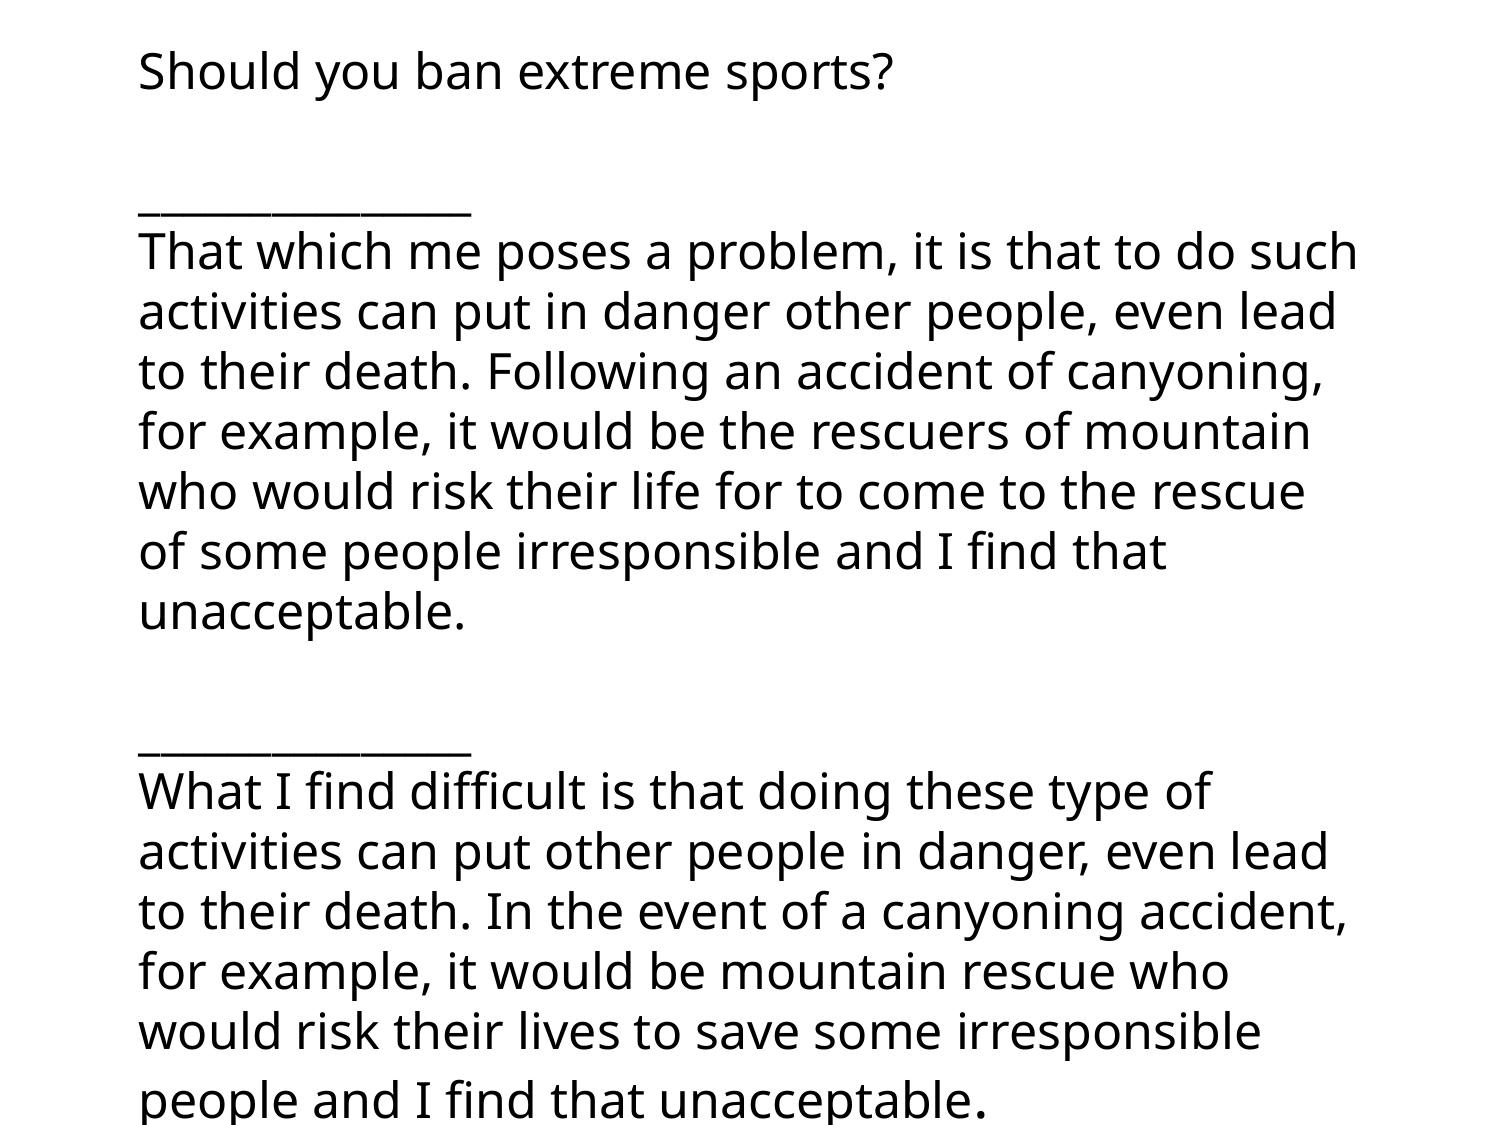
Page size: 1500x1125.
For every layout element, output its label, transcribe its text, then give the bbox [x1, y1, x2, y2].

text_box Should you ban extreme sports? _______________ That which me poses a problem, it is that to do such activities can put in danger other people, even lead to their death. Following an accident of canyoning, for example, it would be the rescuers of mountain who would risk their life for to come to the rescue of some people irresponsible and I find that unacceptable. _______________ What I find difficult is that doing these type of activities can put other people in danger, even lead to their death. In the event of a canyoning accident, for example, it would be mountain rescue who would risk their lives to save some irresponsible people and I find that unacceptable. [123, 32, 1376, 1125]
